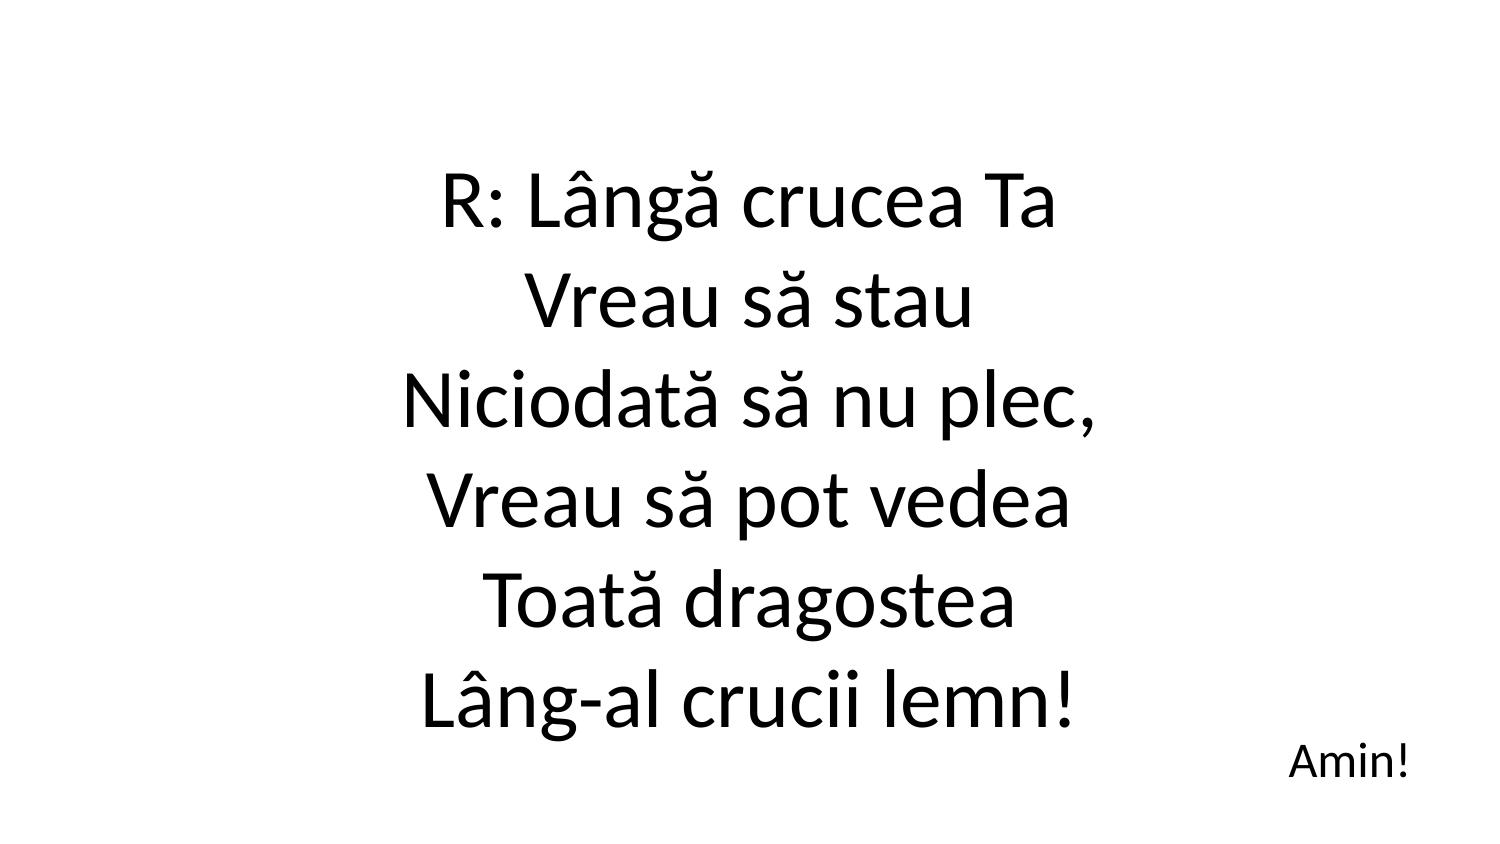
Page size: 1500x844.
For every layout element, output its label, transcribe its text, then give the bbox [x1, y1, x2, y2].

text_box Amin! [1273, 674, 1427, 795]
text_box R: Lângă crucea Ta Vreau să stau Niciodată să nu plec, Vreau să pot vedea Toată dragostea Lâng-al crucii lemn! [386, 92, 1114, 752]
